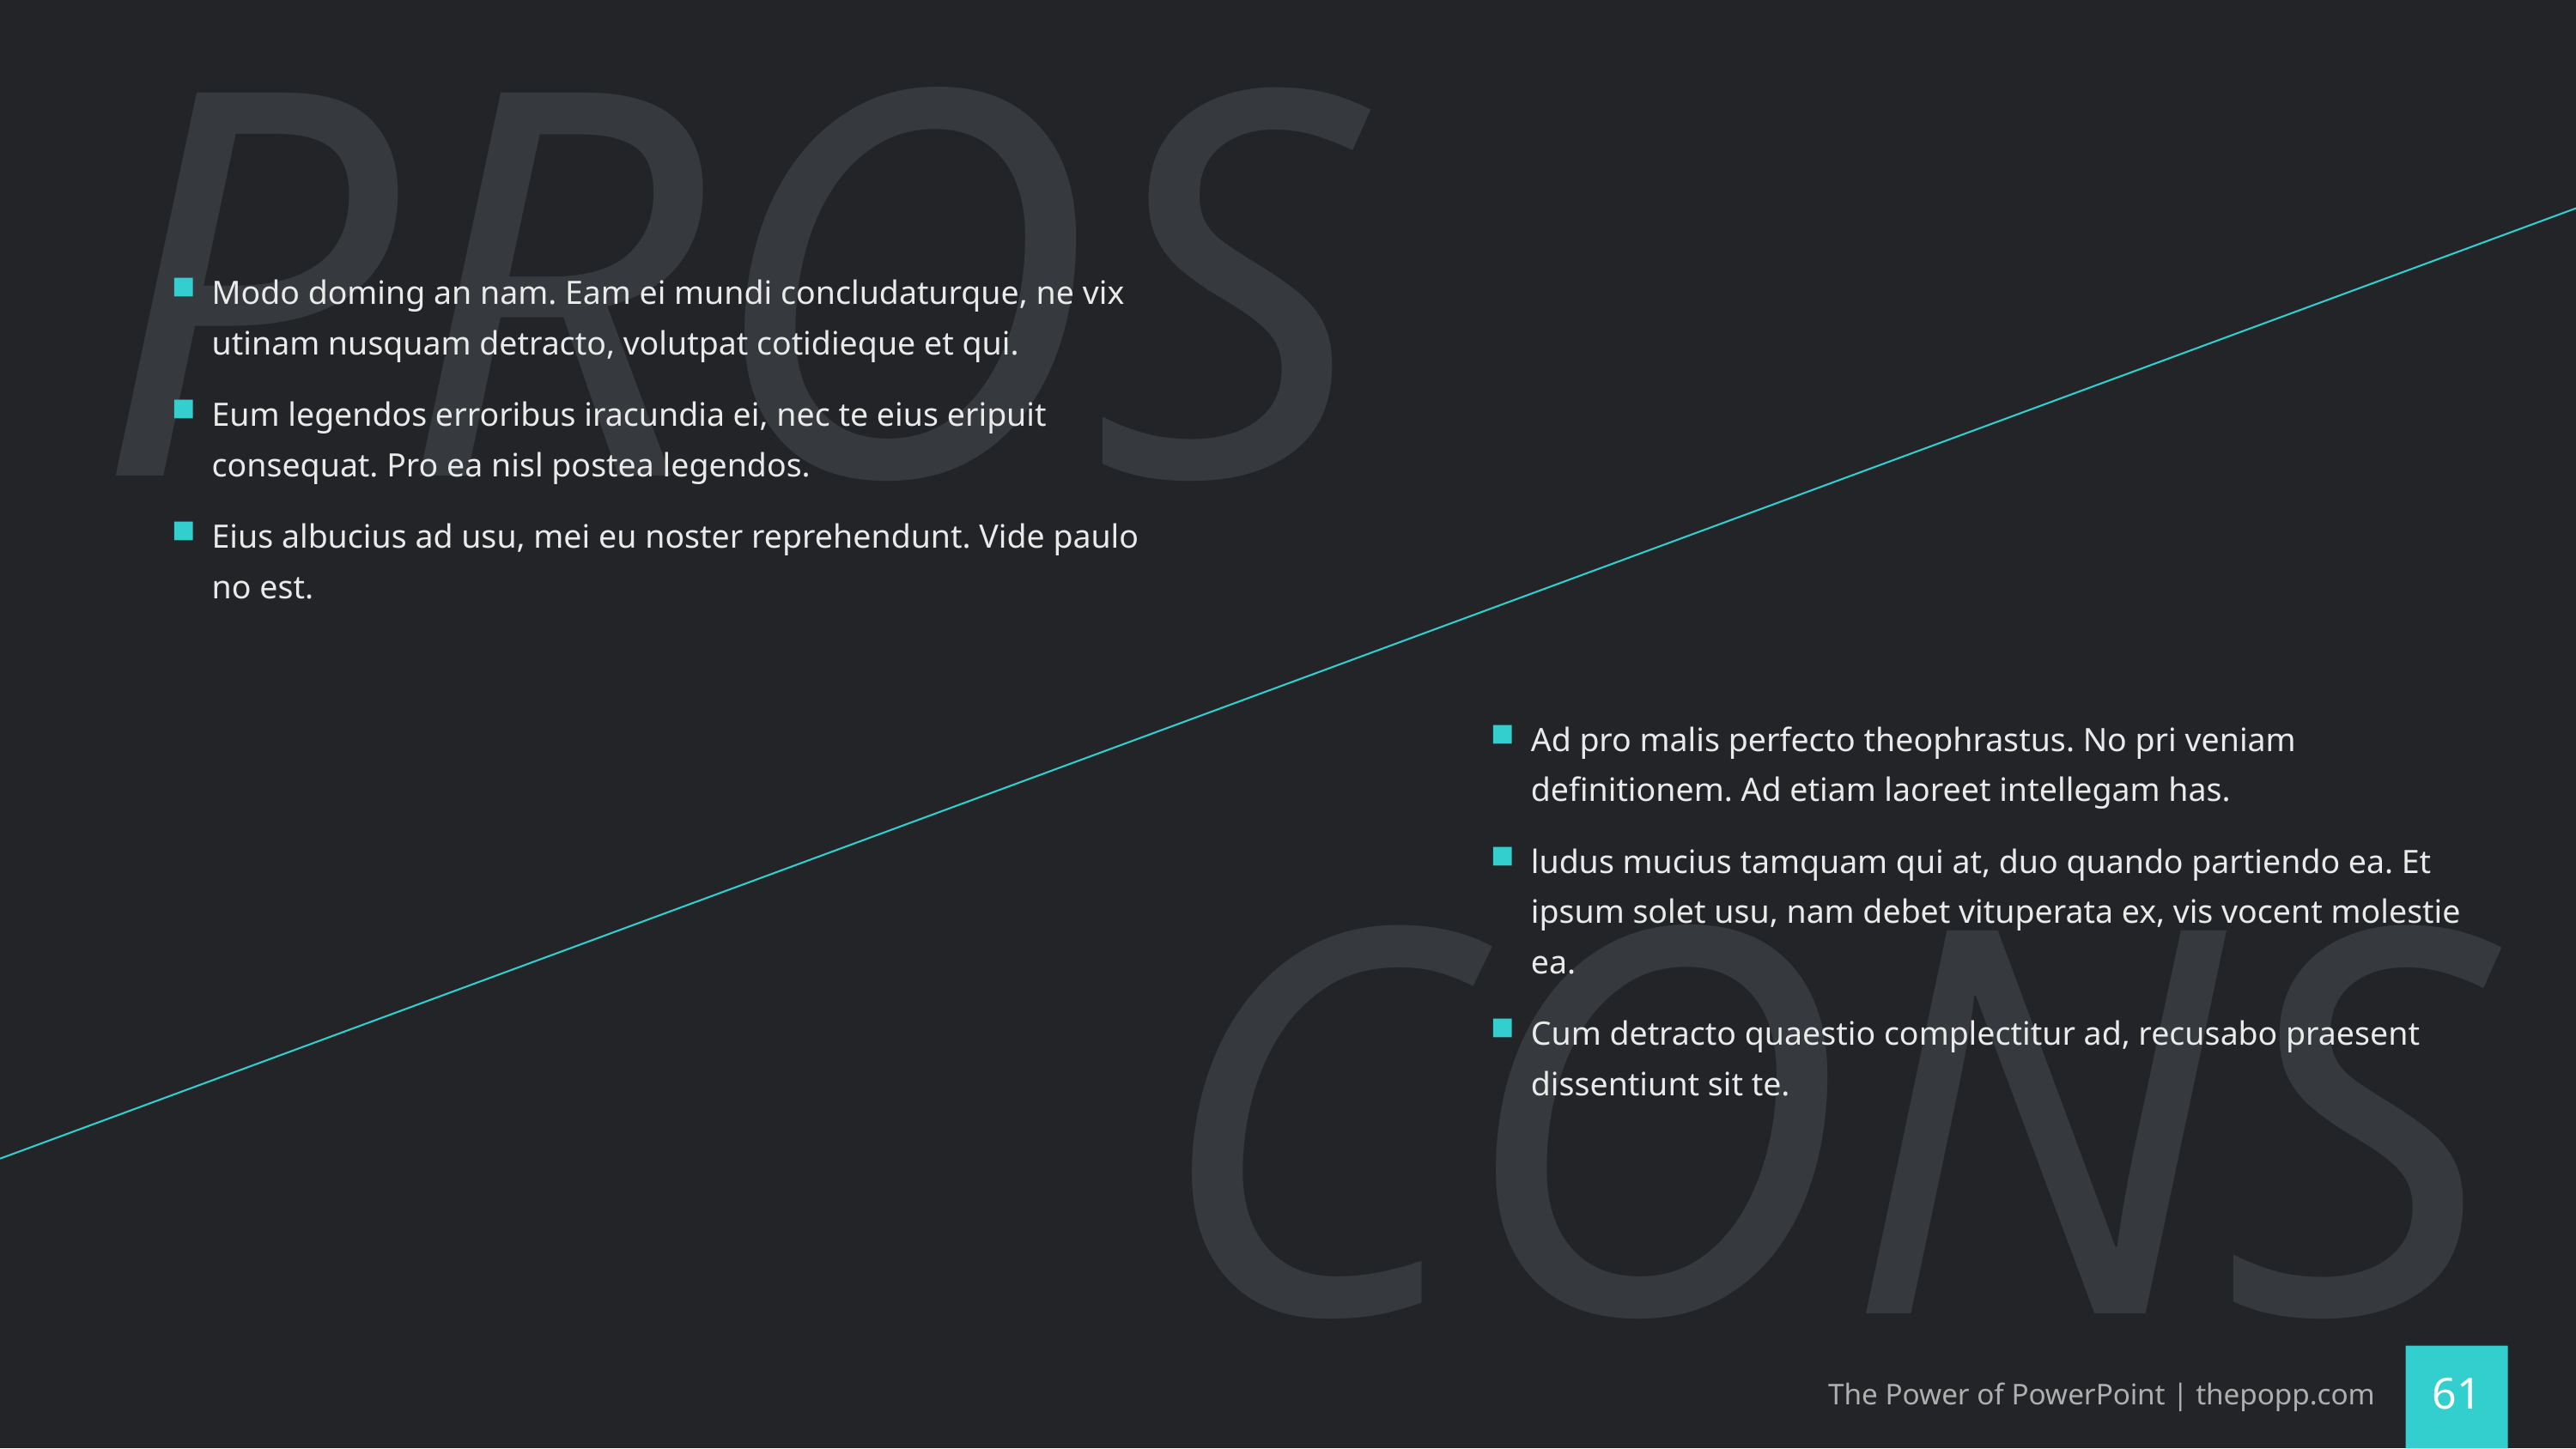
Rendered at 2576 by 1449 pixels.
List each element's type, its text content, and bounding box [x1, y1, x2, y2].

list Modo doming an nam. Eam ei mundi concludaturque, ne vix utinam nusquam detracto, volutpat cotidieque et qui. Eum legendos erroribus iracundia ei, nec te eius eripuit consequat. Pro ea nisl postea legendos. Eius albucius ad usu, mei eu noster reprehendunt. Vide paulo no est. [158, 254, 1190, 628]
footer The Power of PowerPoint | thepopp.com [1519, 1356, 2389, 1434]
slide_number 61 [2404, 1356, 2509, 1434]
list Ad pro malis perfecto theophrastus. No pri veniam definitionem. Ad etiam laoreet intellegam has. ludus mucius tamquam qui at, duo quando partiendo ea. Et ipsum solet usu, nam debet vituperata ex, vis vocent molestie ea. Cum detracto quaestio complectitur ad, recusabo praesent dissentiunt sit te. [1477, 735, 2509, 1109]
